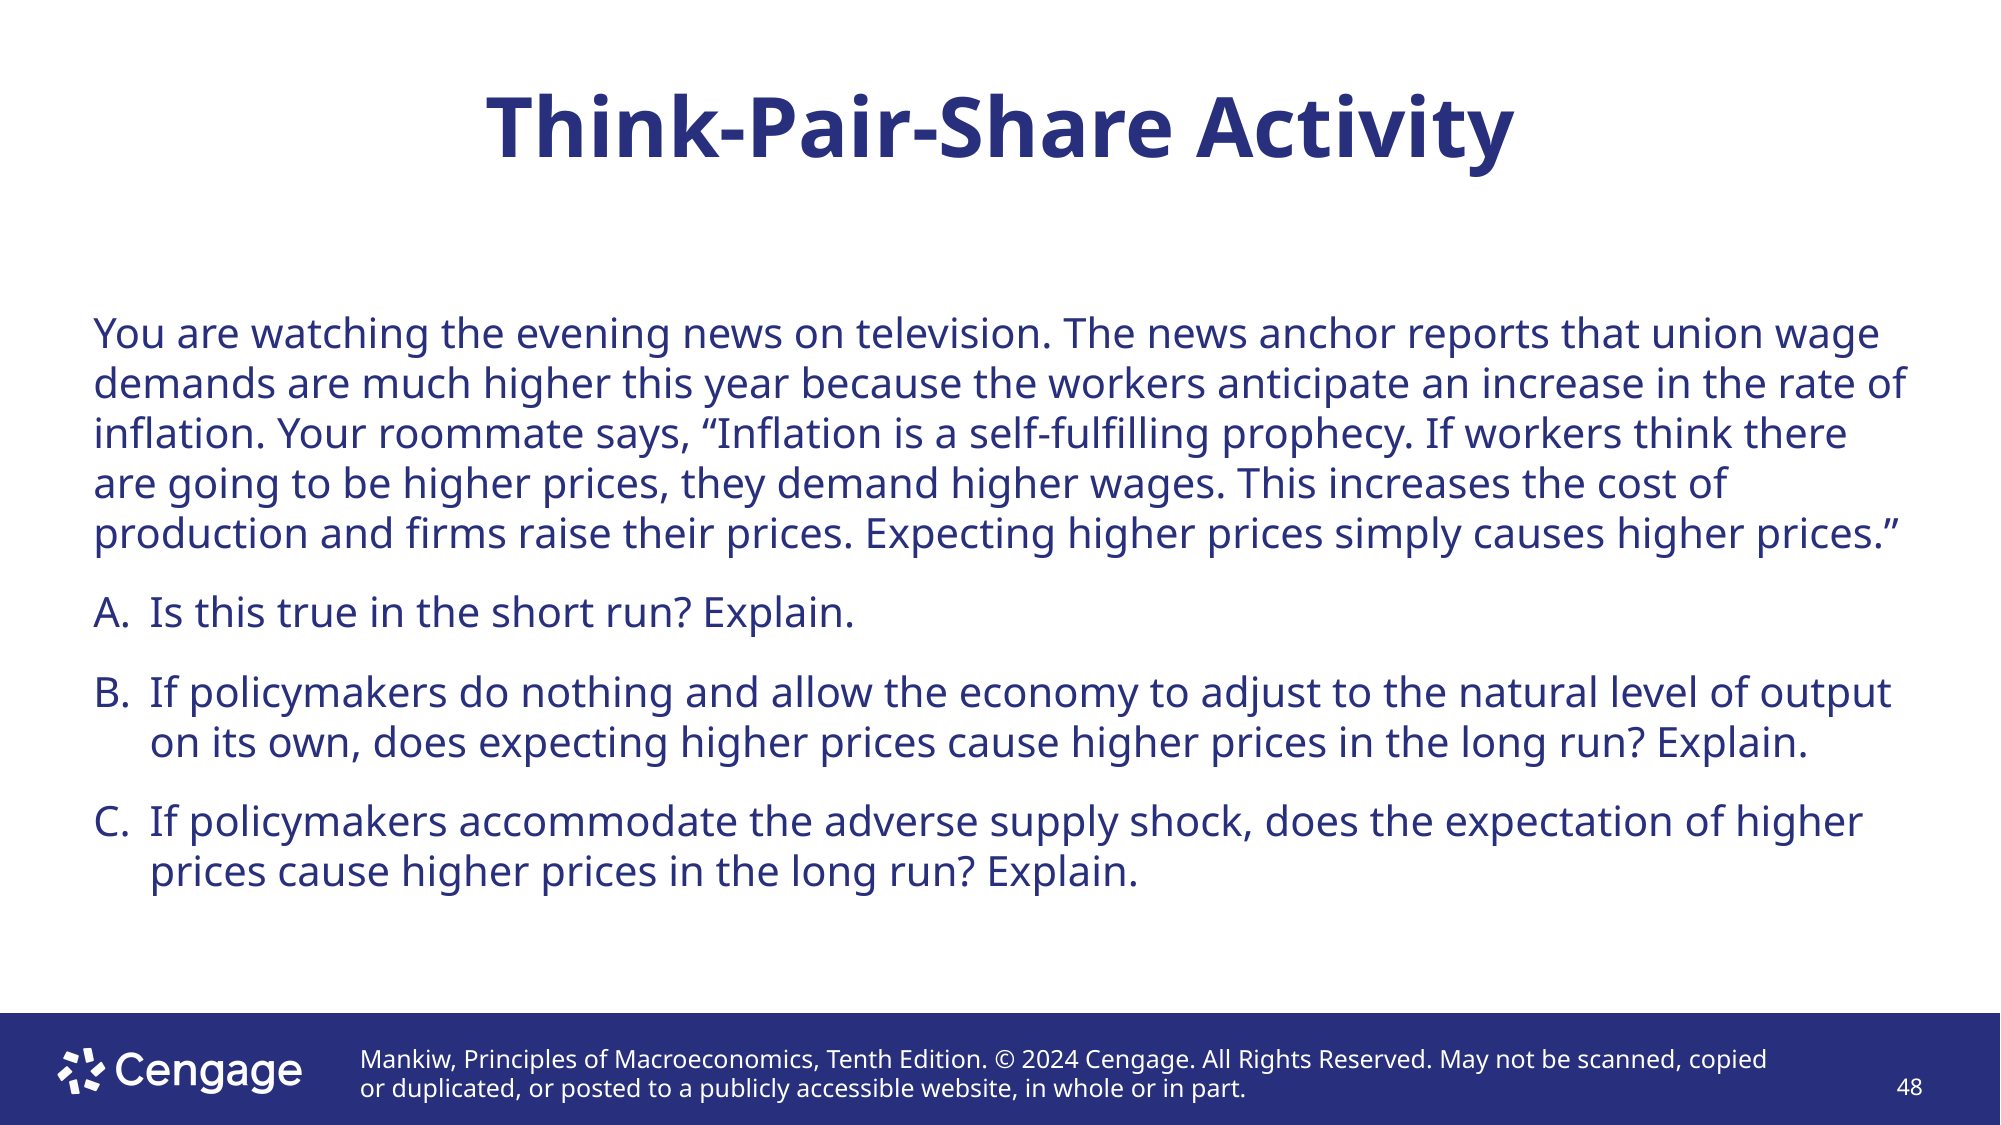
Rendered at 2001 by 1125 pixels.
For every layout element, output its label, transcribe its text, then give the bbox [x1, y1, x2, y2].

picture [30, 1020, 329, 1122]
list You are watching the evening news on television. The news anchor reports that union wage demands are much higher this year because the workers anticipate an increase in the rate of inflation. Your roommate says, “Inflation is a self-fulfilling prophecy. If workers think there are going to be higher prices, they demand higher wages. This increases the cost of production and firms raise their prices. Expecting higher prices simply causes higher prices.” Is this true in the short run? Explain. If policymakers do nothing and allow the economy to adjust to the natural level of output on its own, does expecting higher prices cause higher prices in the long run? Explain. If policymakers accommodate the adverse supply shock, does the expectation of higher prices cause higher prices in the long run? Explain. [78, 299, 1923, 1014]
title Think-Pair-Share Activity [78, 77, 1923, 278]
